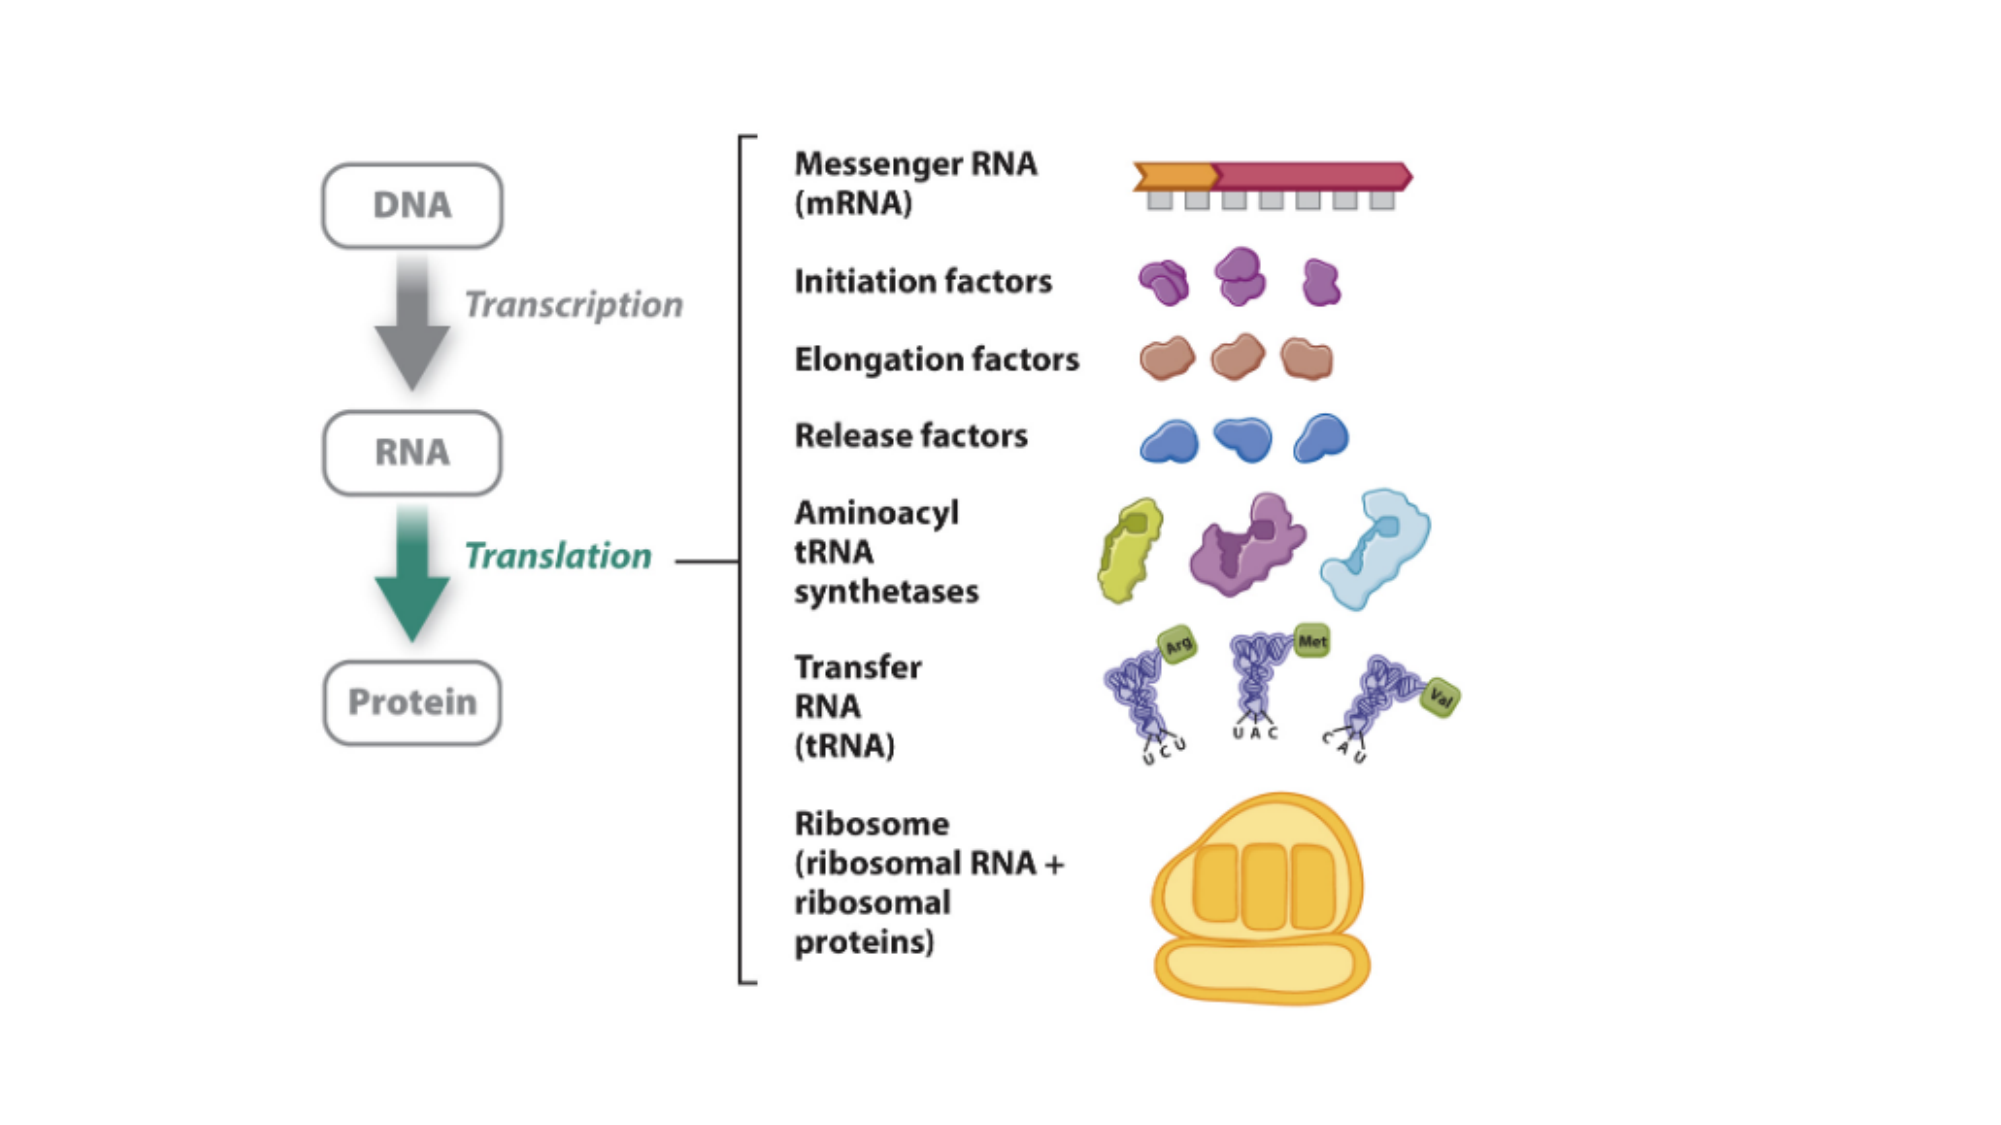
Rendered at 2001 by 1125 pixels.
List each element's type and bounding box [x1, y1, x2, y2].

list [257, 107, 1558, 1018]
